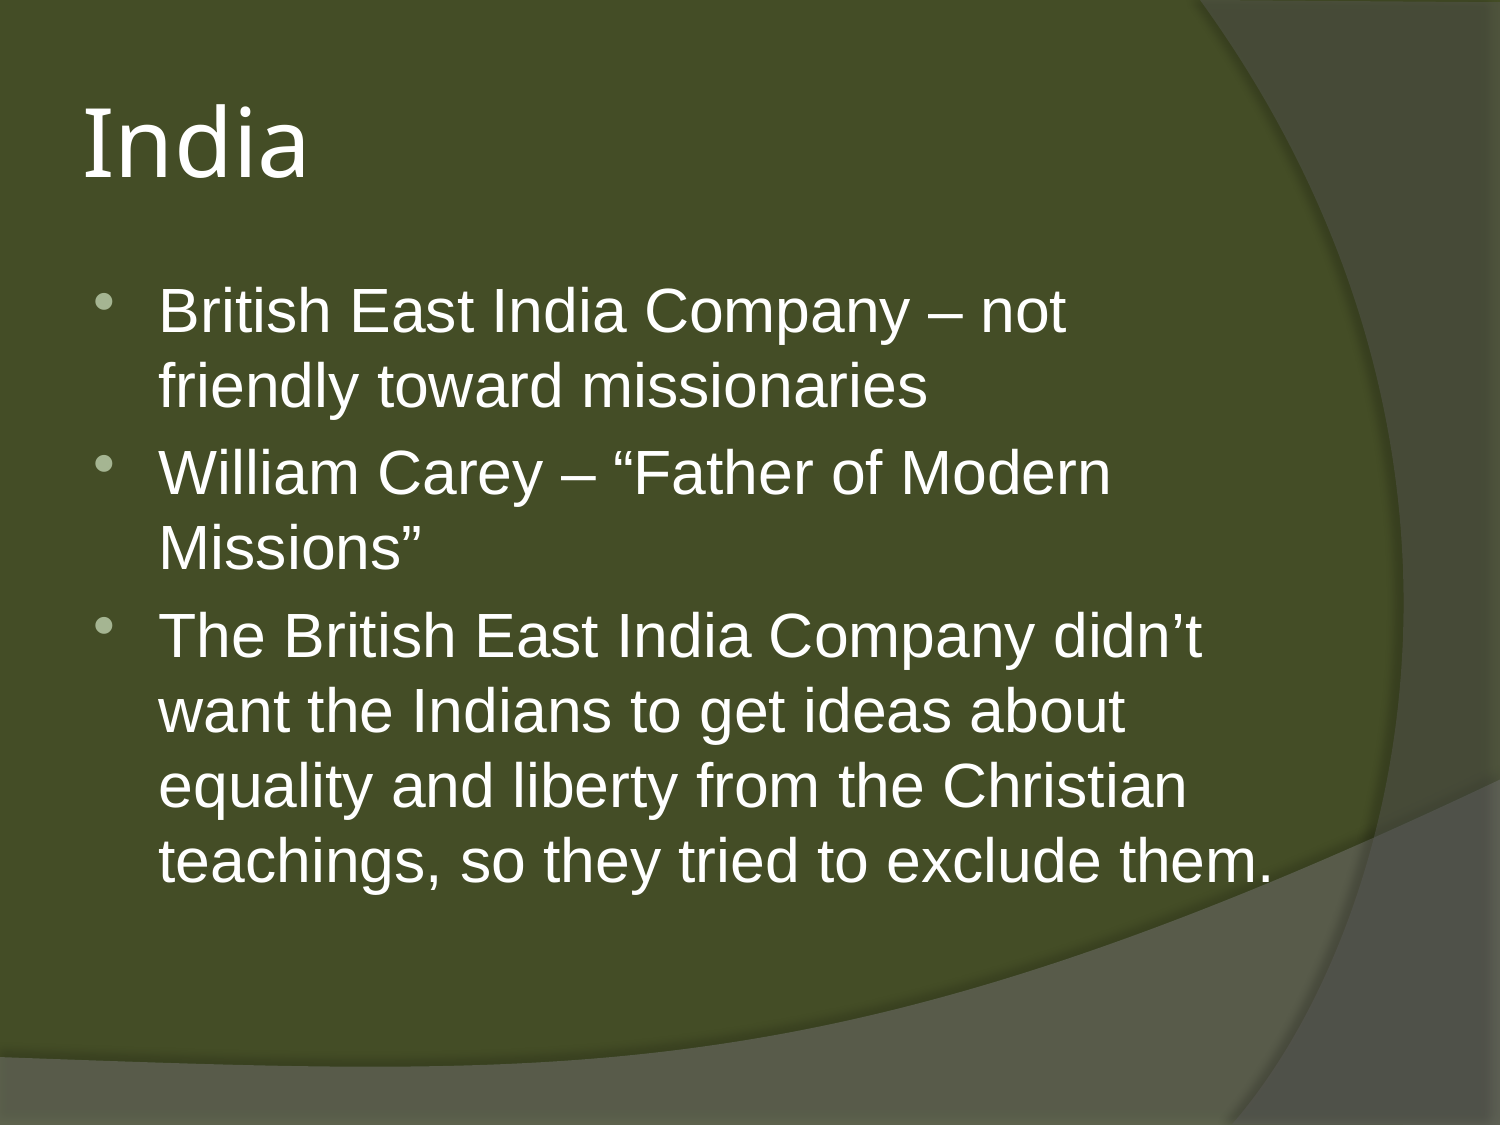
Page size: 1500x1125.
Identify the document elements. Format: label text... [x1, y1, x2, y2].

list British East India Company – not friendly toward missionaries William Carey – “Father of Modern Missions” The British East India Company didn’t want the Indians to get ideas about equality and liberty from the Christian teachings, so they tried to exclude them. [75, 262, 1300, 1005]
title India [75, 45, 1300, 233]
